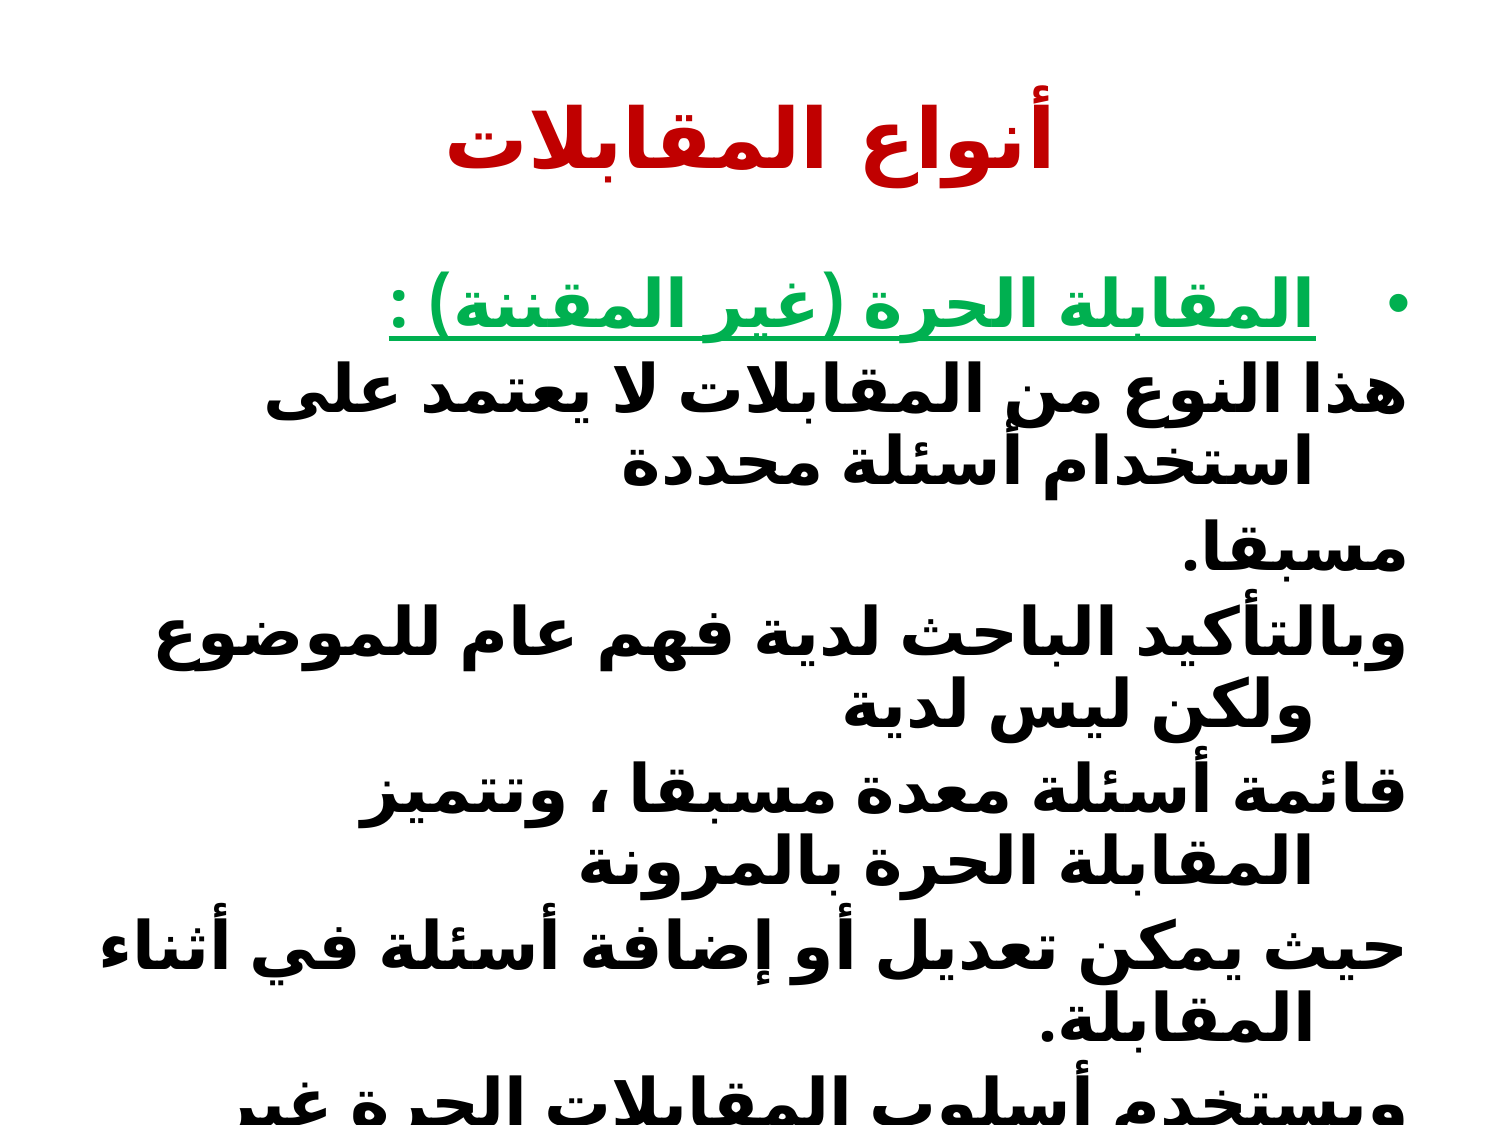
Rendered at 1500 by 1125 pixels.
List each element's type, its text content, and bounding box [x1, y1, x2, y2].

list المقابلة الحرة (غير المقننة) : هذا النوع من المقابلات لا يعتمد على استخدام أسئلة محددة مسبقا. وبالتأكيد الباحث لدية فهم عام للموضوع ولكن ليس لدية قائمة أسئلة معدة مسبقا ، وتتميز المقابلة الحرة بالمرونة حيث يمكن تعديل أو إضافة أسئلة في أثناء المقابلة. ويستخدم أسلوب المقابلات الحرة غير الموجهه في الغالب في البحوث الاستكشافية. [75, 262, 1425, 1005]
title أنواع المقابلات [94, 50, 1407, 221]
